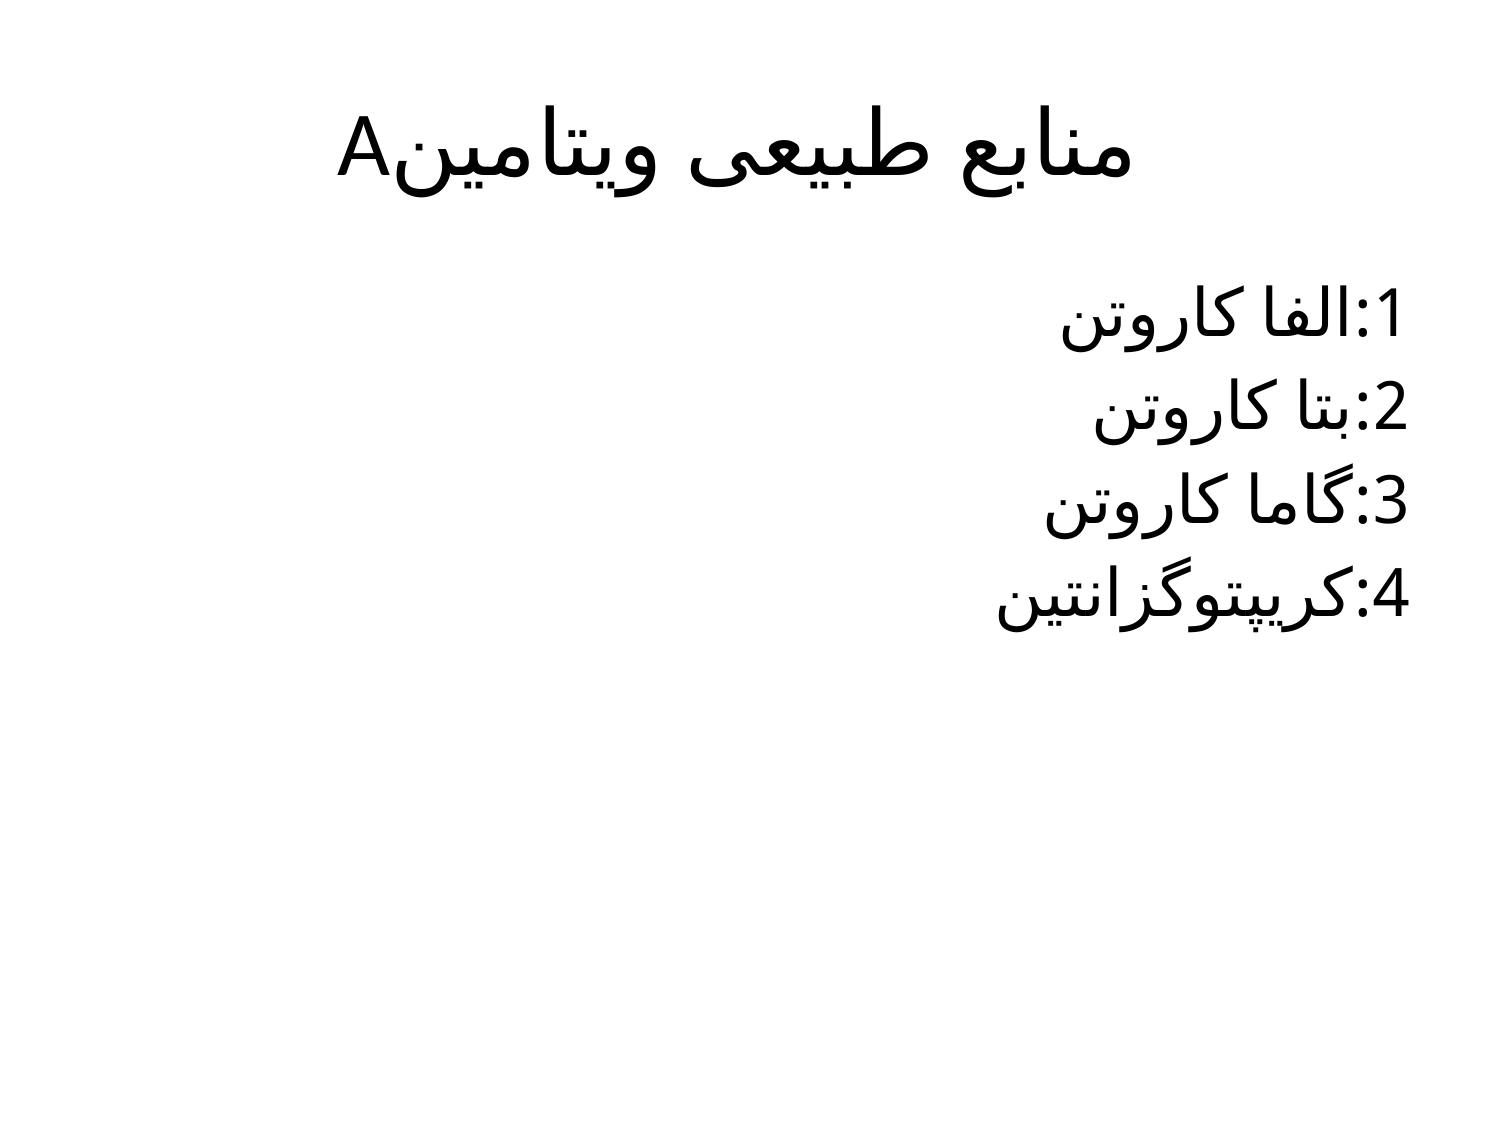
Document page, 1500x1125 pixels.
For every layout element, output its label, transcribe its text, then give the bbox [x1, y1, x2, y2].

title Aمنابع طبیعی ویتامین [75, 45, 1425, 233]
list 1:الفا کاروتن 2:بتا کاروتن 3:گاما کاروتن 4:کریپتوگزانتین [75, 262, 1425, 1005]
